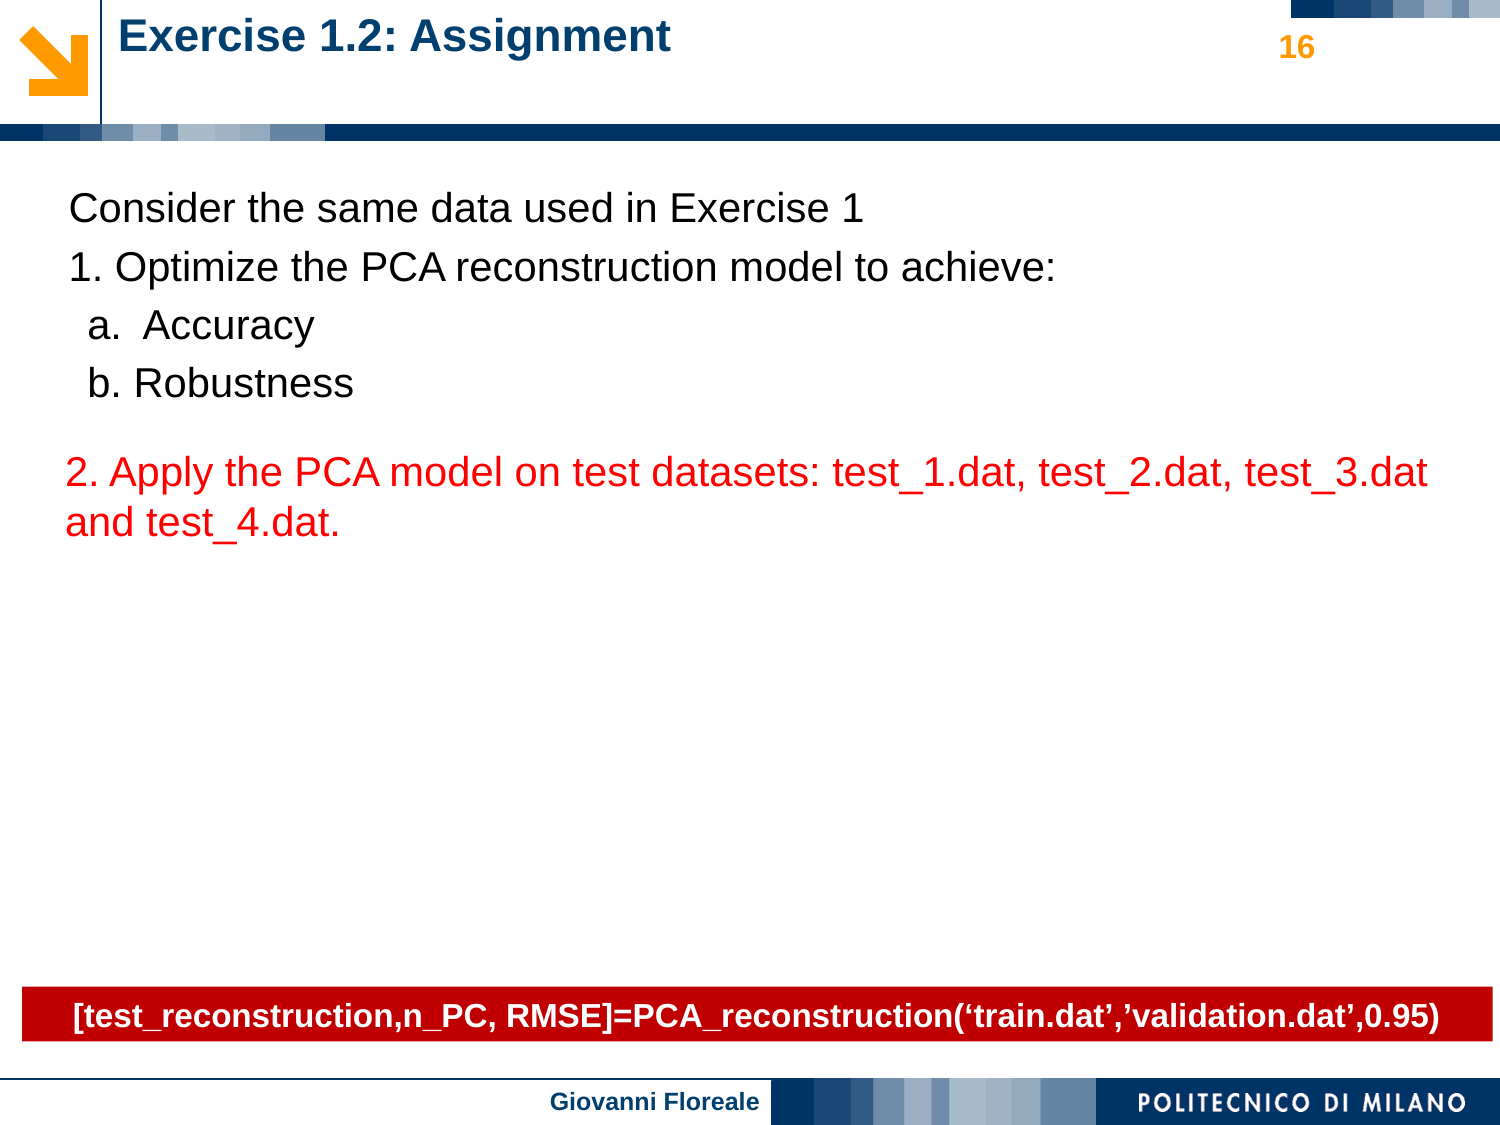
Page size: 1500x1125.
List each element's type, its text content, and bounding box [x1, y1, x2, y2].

picture [0, 0, 1500, 141]
picture [0, 1074, 1500, 1125]
title Exercise 1.2: Assignment [117, 5, 1094, 144]
text_box 2. Apply the PCA model on test datasets: test_1.dat, test_2.dat, test_3.dat and test_4.dat. [50, 437, 1450, 553]
text_box Consider the same data used in Exercise 1 1. Optimize the PCA reconstruction model to achieve: a. Accuracy b. Robustness [68, 181, 1469, 469]
slide_number 16 [1269, 24, 1493, 66]
text_box [test_reconstruction,n_PC, RMSE]=PCA_reconstruction(‘train.dat’,’validation.dat’,0.95) [22, 986, 1493, 1042]
